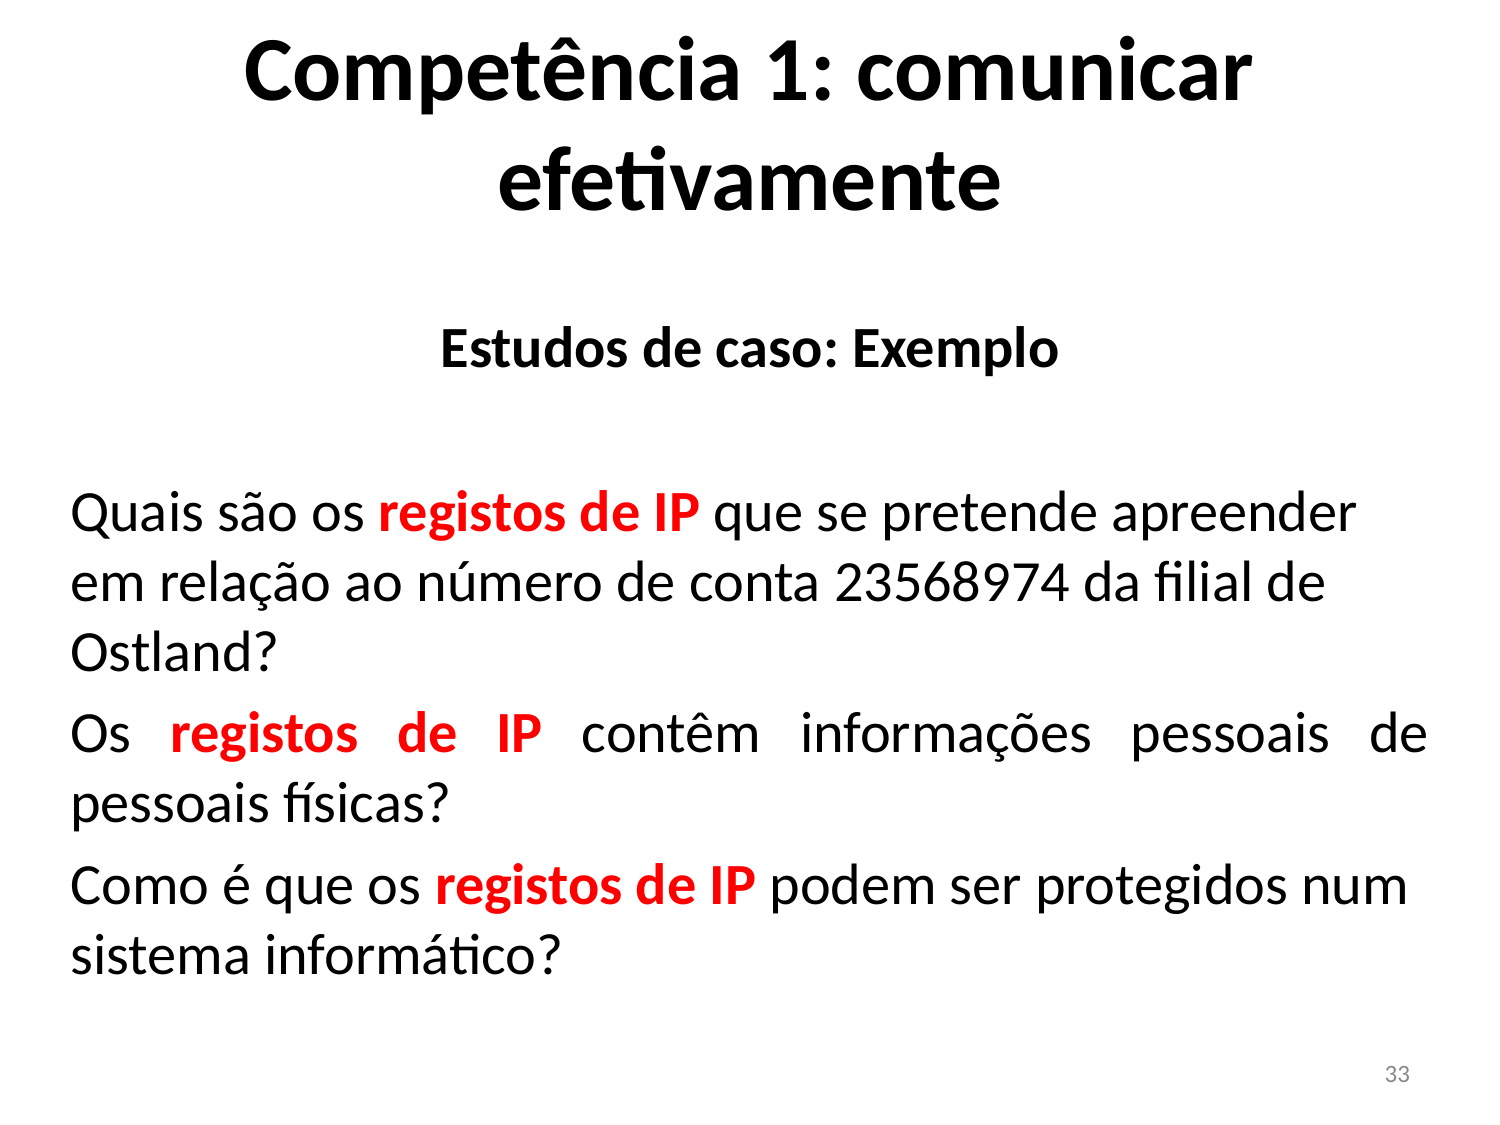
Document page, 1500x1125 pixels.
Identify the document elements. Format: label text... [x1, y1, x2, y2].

title Competência 1: comunicar efetivamente [75, 24, 1425, 213]
slide_number 33 [1074, 1042, 1425, 1103]
text_box Estudos de caso: Exemplo Quais são os registos de IP que se pretende apreender em relação ao número de conta 23568974 da filial de Ostland? Os registos de IP contêm informações pessoais de pessoais físicas? Como é que os registos de IP podem ser protegidos num sistema informático? [55, 302, 1445, 1068]
